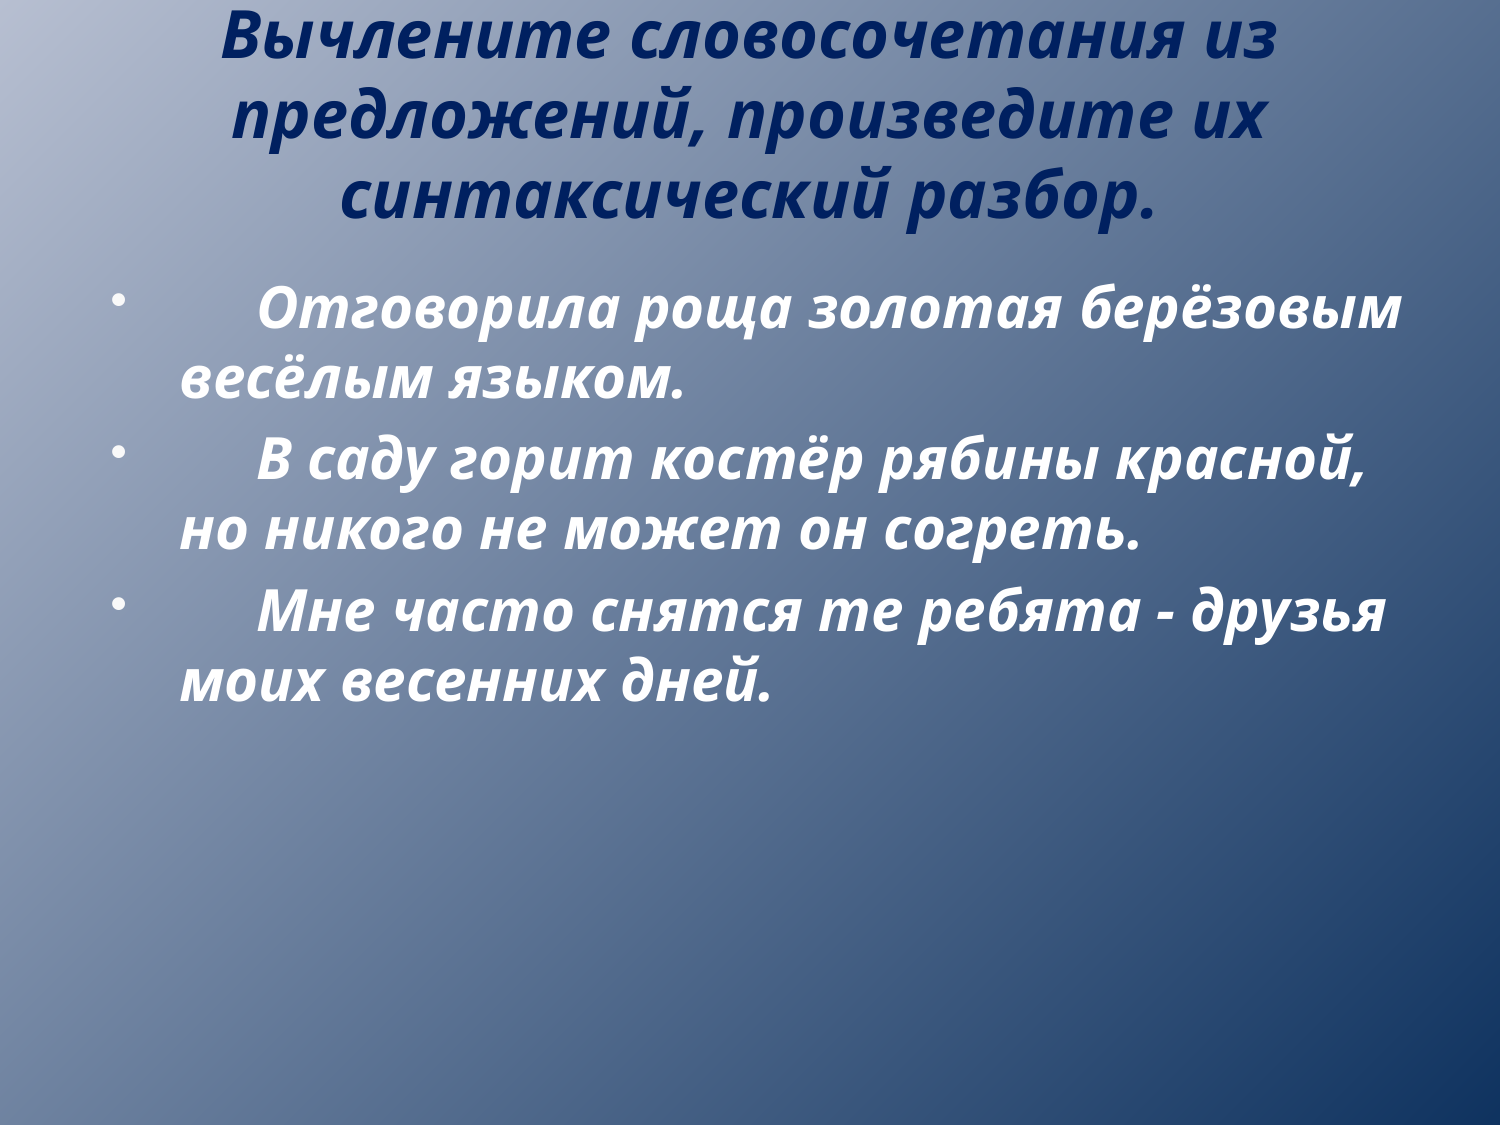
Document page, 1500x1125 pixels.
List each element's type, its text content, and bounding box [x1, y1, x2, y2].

list Отговорила роща золотая берёзовым весёлым языком. В саду горит костёр рябины красной, но никого не может он согреть. Мне часто снятся те ребята - друзья моих весенних дней. [75, 262, 1425, 1035]
title Вычлените словосочетания из предложений, произведите их синтаксический разбор. [75, 45, 1425, 258]
